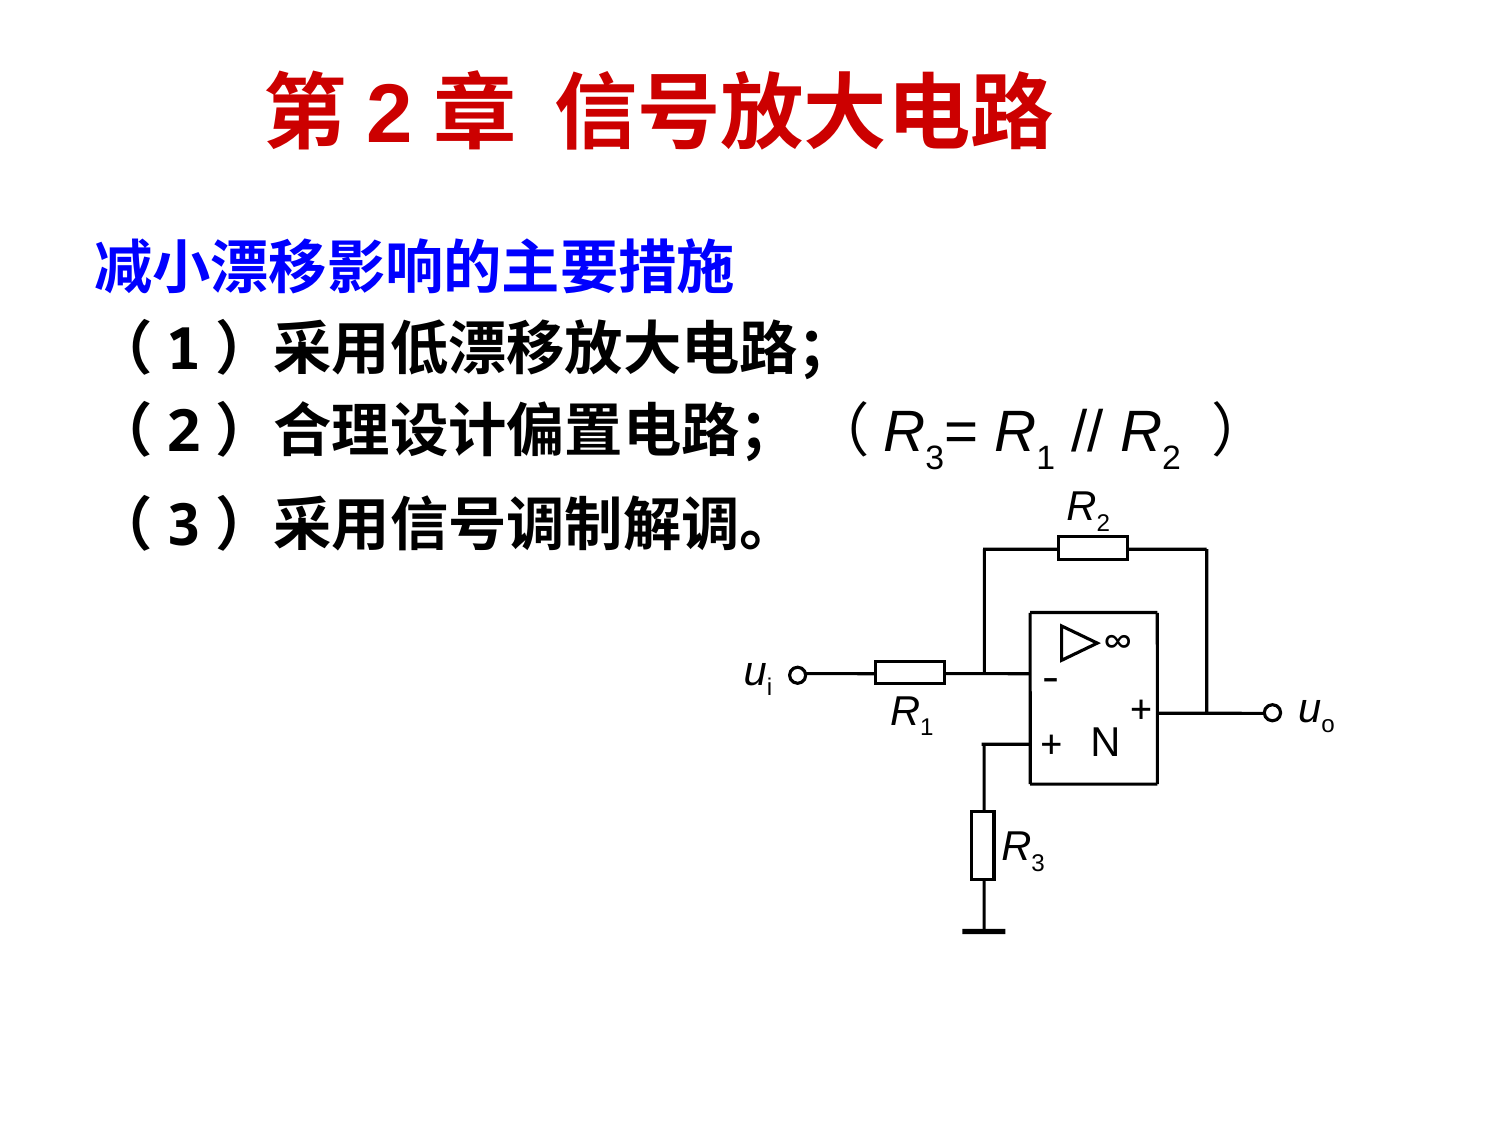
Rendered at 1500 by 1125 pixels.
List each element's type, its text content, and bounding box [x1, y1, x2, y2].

text_box 减小漂移影响的主要措施 （1）采用低漂移放大电路； （2）合理设计偏置电路； （R3= R1 // R2 ） （3）采用信号调制解调。 [79, 222, 1355, 933]
text_box 第2章 信号放大电路 [300, 52, 1056, 168]
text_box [743, 478, 1386, 932]
